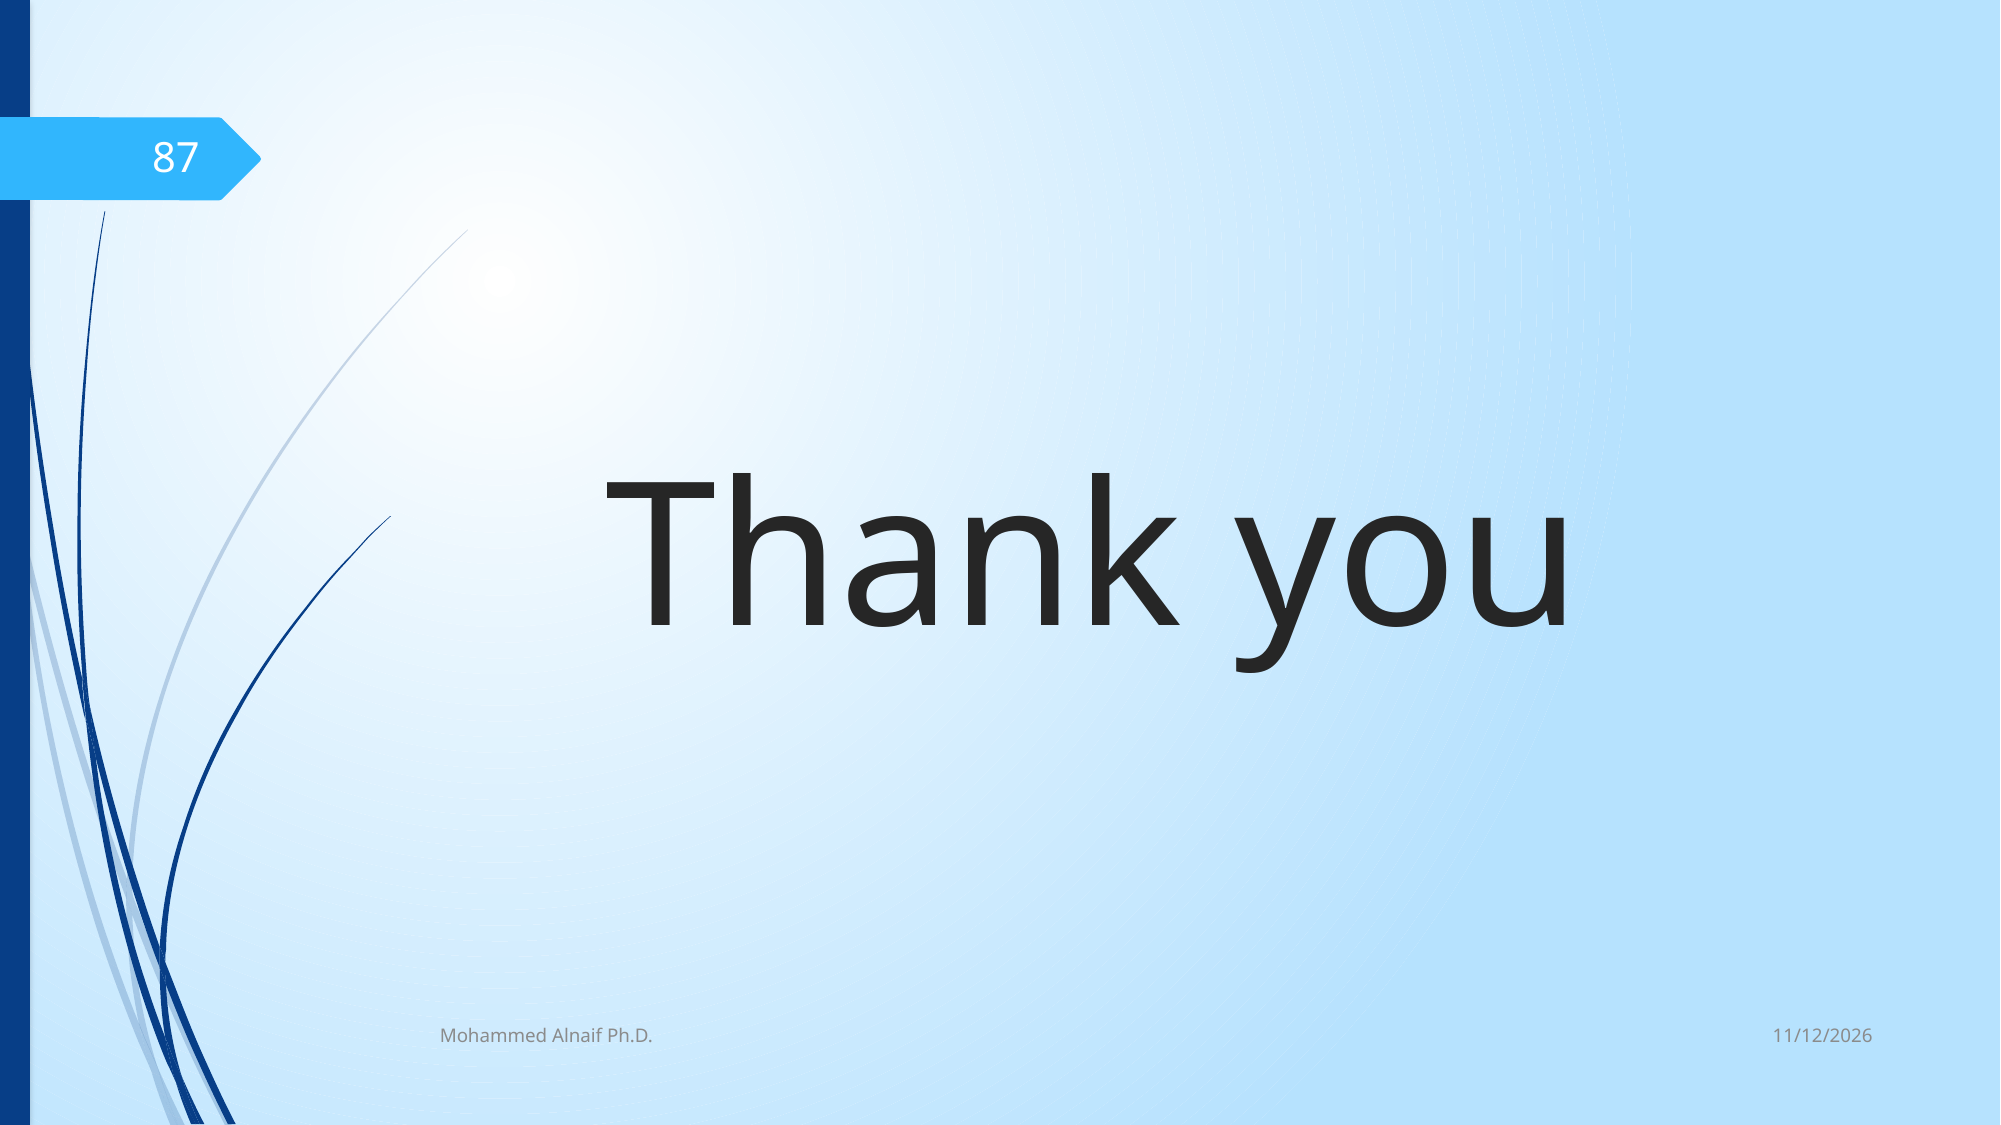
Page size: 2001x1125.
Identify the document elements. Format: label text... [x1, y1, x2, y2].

footer Mohammed Alnaif Ph.D. [424, 1006, 1675, 1067]
slide_number 87 [87, 129, 216, 190]
title Thank you [361, 418, 1824, 754]
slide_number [1699, 1005, 1888, 1067]
